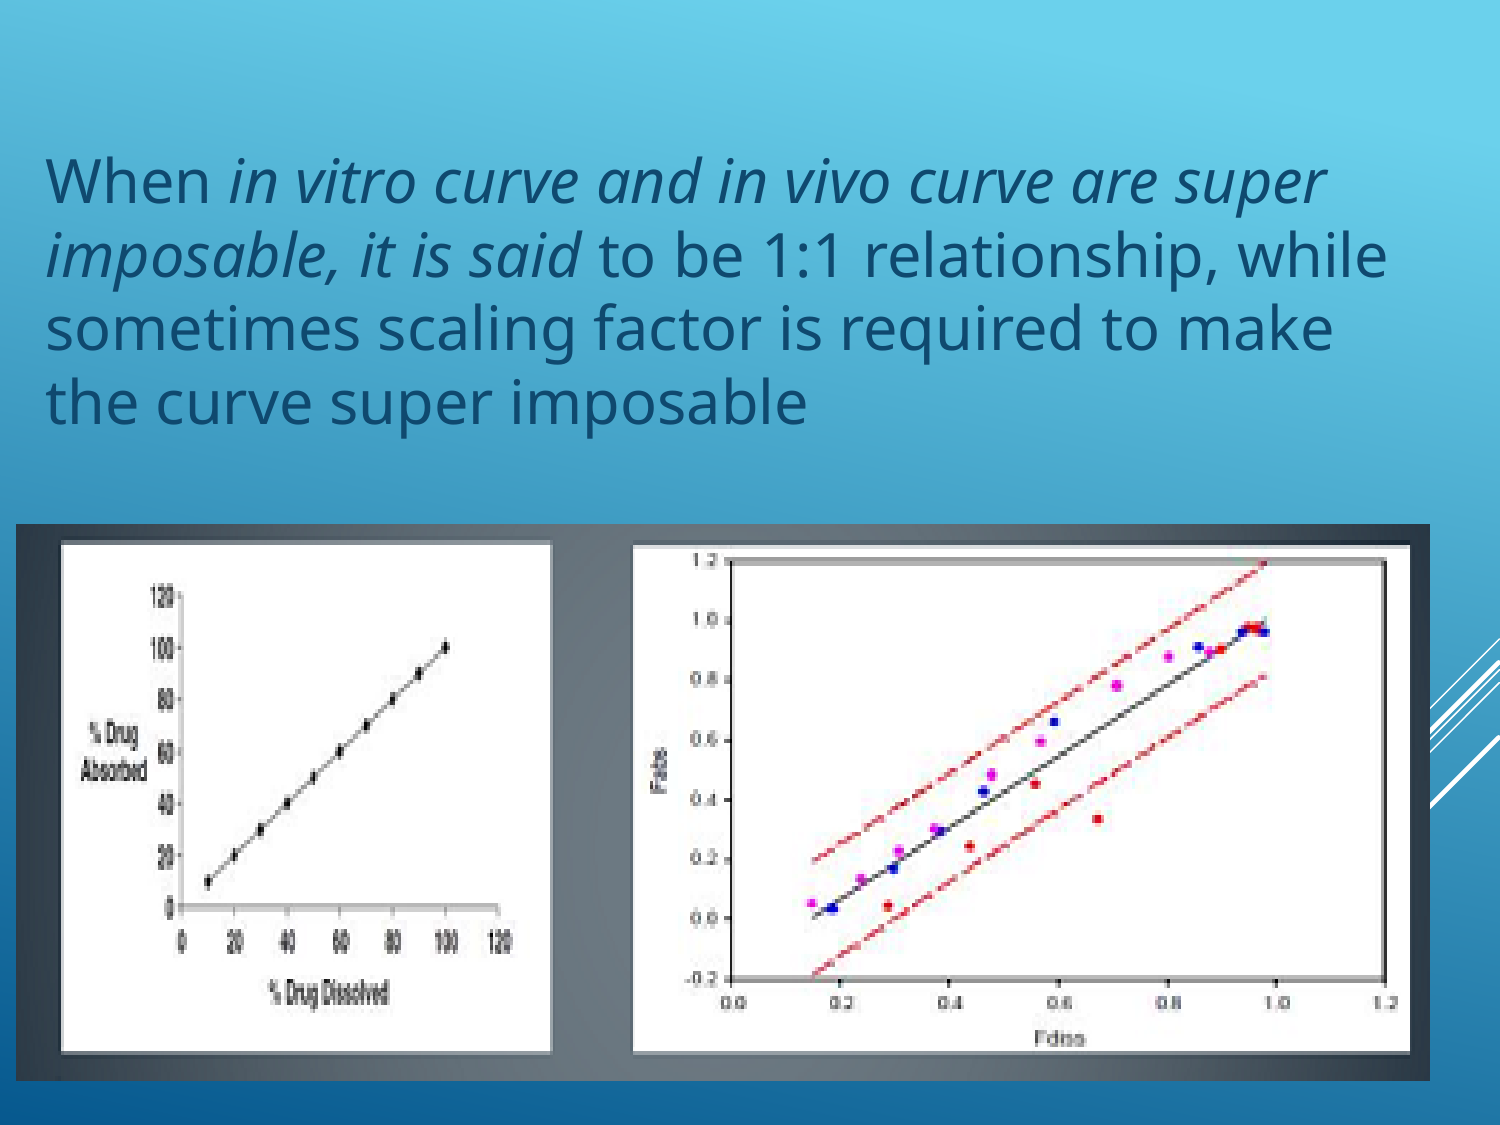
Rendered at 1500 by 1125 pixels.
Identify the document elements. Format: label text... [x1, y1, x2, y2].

list When in vitro curve and in vivo curve are super imposable, it is said to be 1:1 relationship, while sometimes scaling factor is required to make the curve super imposable [30, 37, 1425, 450]
picture [16, 524, 1430, 1081]
